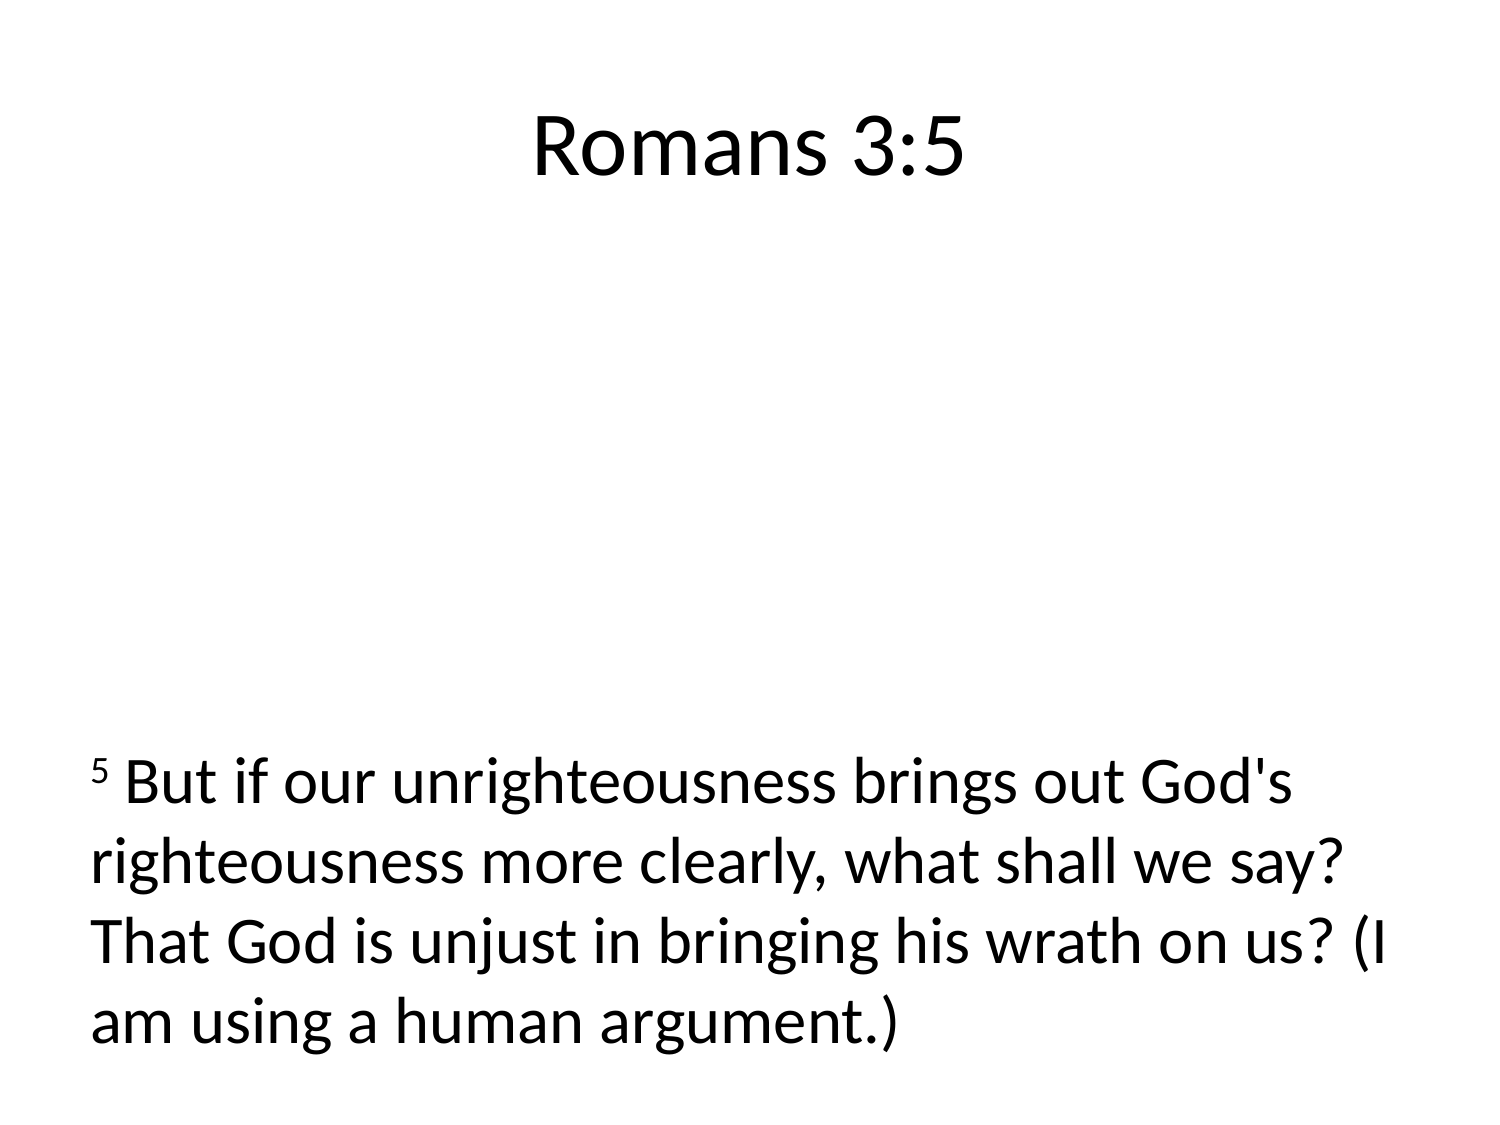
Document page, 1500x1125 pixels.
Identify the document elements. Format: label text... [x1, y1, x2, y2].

list 5 But if our unrighteousness brings out God's righteousness more clearly, what shall we say? That God is unjust in bringing his wrath on us? (I am using a human argument.) [75, 262, 1425, 1005]
title Romans 3:5 [75, 45, 1425, 233]
